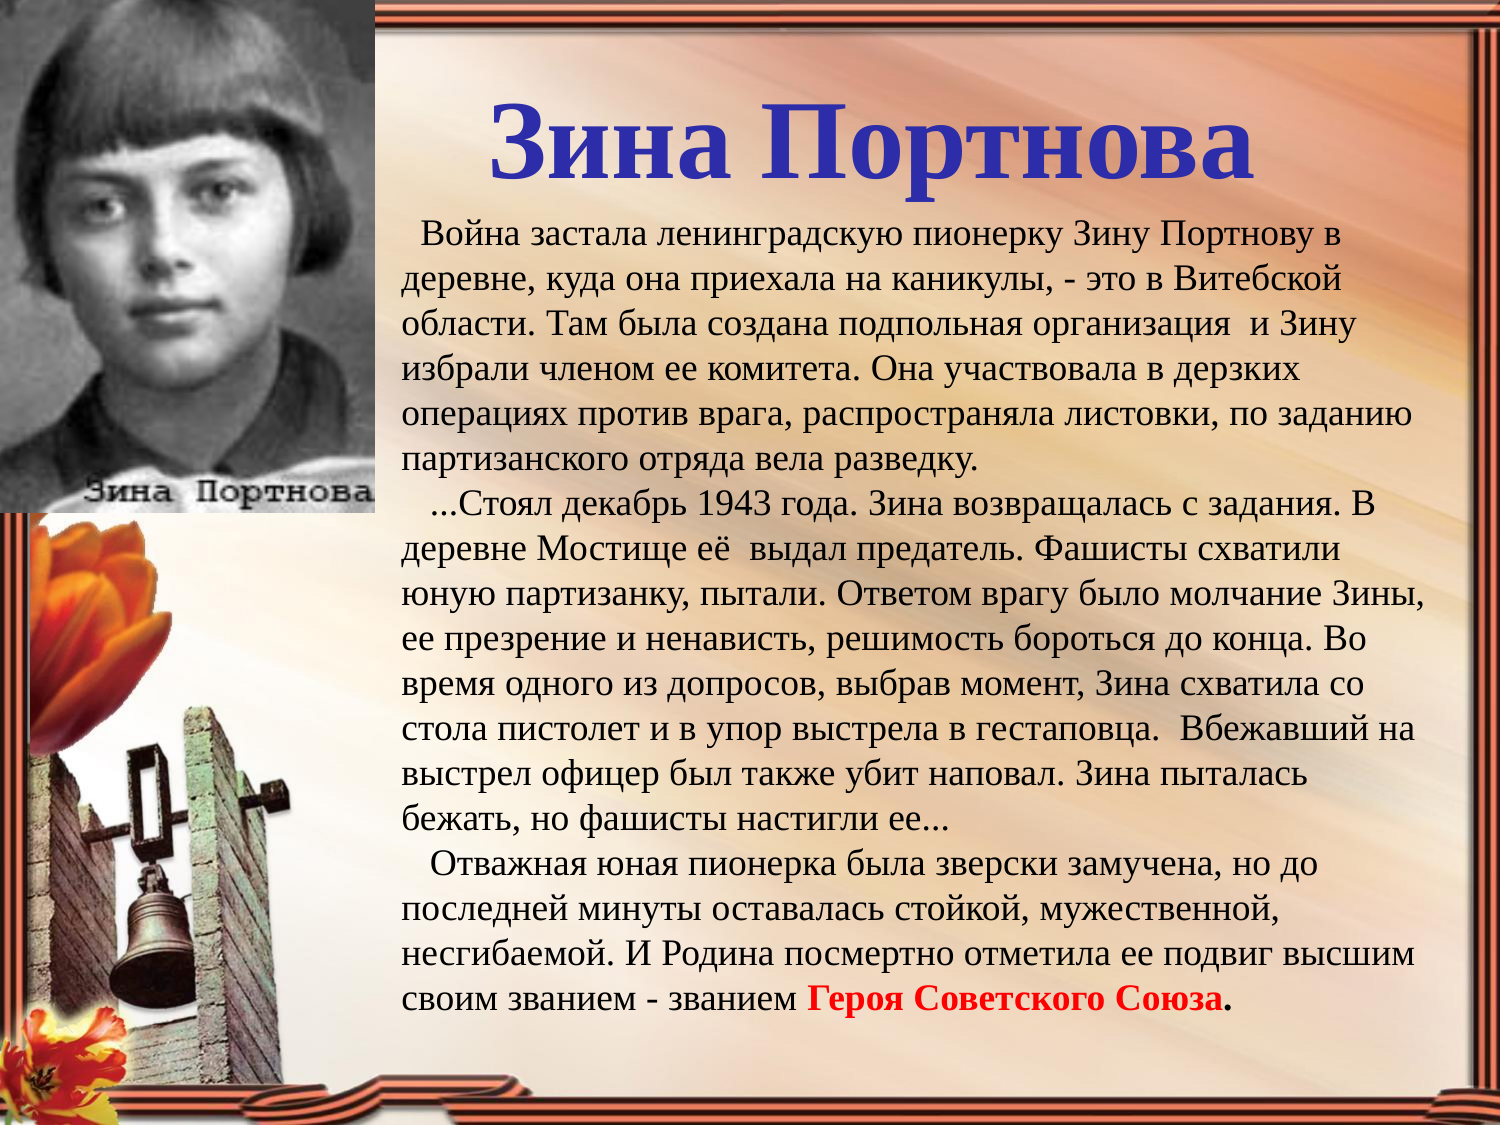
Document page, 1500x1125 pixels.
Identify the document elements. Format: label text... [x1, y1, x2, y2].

text_box Война застала ленинградскую пионерку Зину Портнову в деревне, куда она приехала на каникулы, - это в Витебской области. Там была создана подпольная организация и Зину избрали членом ее комитета. Она участвовала в дерзких операциях против врага, распространяла листовки, по заданию партизанского отряда вела разведку. ...Стоял декабрь 1943 года. Зина возвращалась с задания. В деревне Мостище её выдал предатель. Фашисты схватили юную партизанку, пытали. Ответом врагу было молчание Зины, ее презрение и ненависть, решимость бороться до конца. Во время одного из допросов, выбрав момент, Зина схватила со стола пистолет и в упор выстрела в гестаповца. Вбежавший на выстрел офицер был также убит наповал. Зина пыталась бежать, но фашисты настигли ее... Отважная юная пионерка была зверски замучена, но до последней минуты оставалась стойкой, мужественной, несгибаемой. И Родина посмертно отметила ее подвиг высшим своим званием - званием Героя Советского Союза. [386, 200, 1442, 1116]
text_box Зина Портнова [472, 58, 1272, 209]
picture [0, 0, 1500, 1125]
